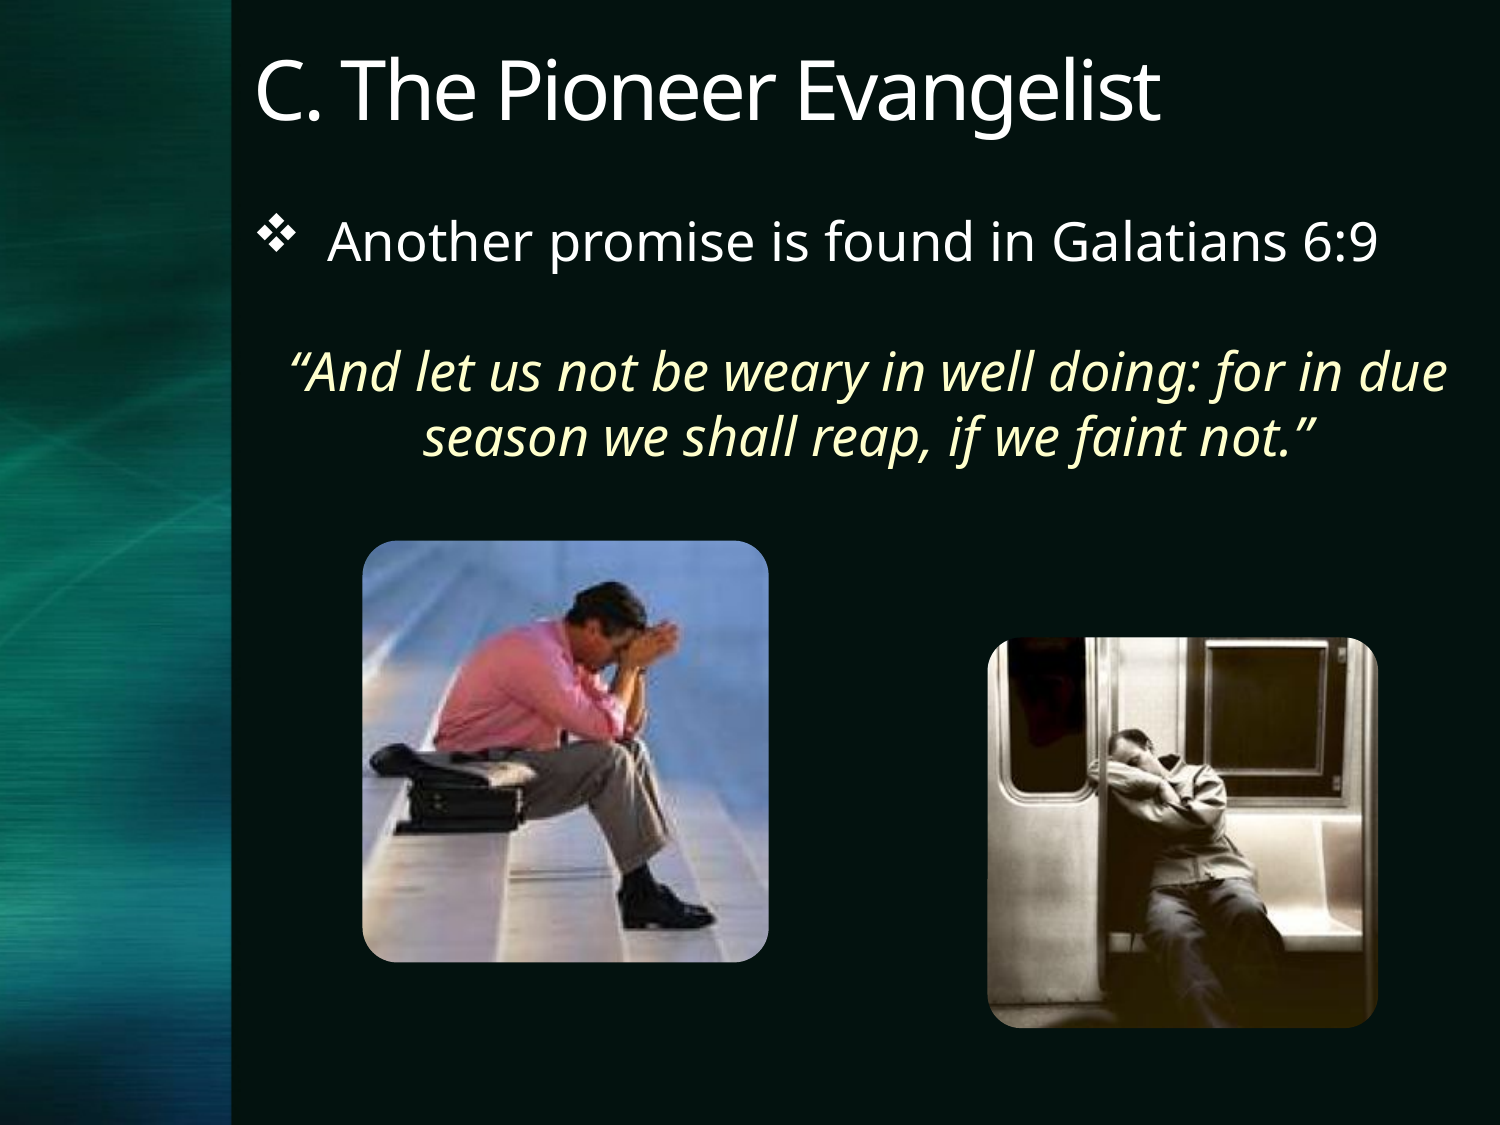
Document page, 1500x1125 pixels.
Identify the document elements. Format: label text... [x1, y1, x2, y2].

picture [0, 0, 1500, 1125]
text_box Another promise is found in Galatians 6:9 “And let us not be weary in well doing: for in due season we shall reap, if we faint not.” [237, 200, 1500, 475]
title C. The Pioneer Evangelist [253, 12, 1500, 175]
